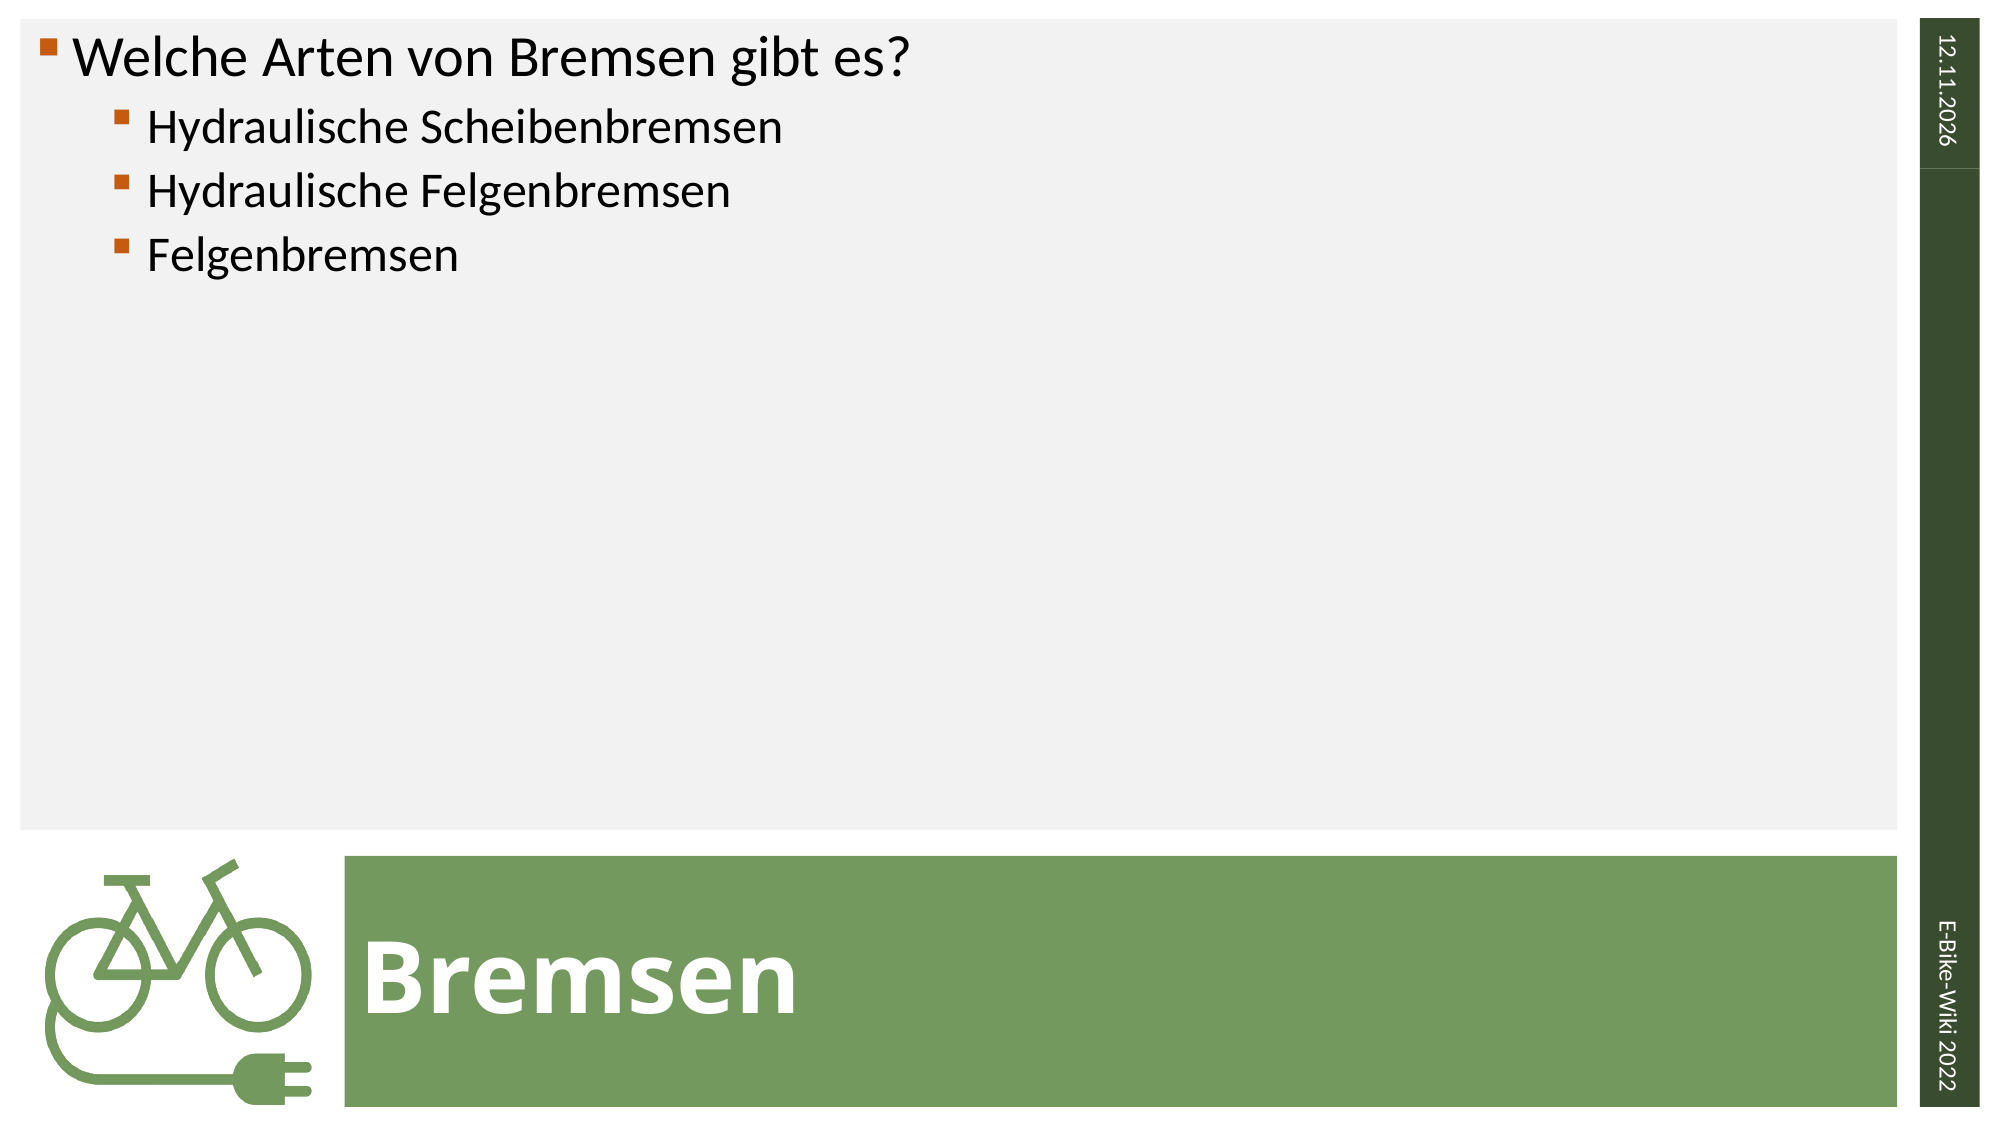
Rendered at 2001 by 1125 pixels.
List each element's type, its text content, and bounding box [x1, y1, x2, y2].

picture [22, 831, 334, 1125]
title Bremsen [344, 855, 1898, 1107]
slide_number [1919, 18, 1980, 168]
footer E-Bike-Wiki 2022 [1919, 168, 1980, 1107]
list Welche Arten von Bremsen gibt es? Hydraulische Scheibenbremsen Hydraulische Felgenbremsen Felgenbremsen [20, 19, 1898, 831]
